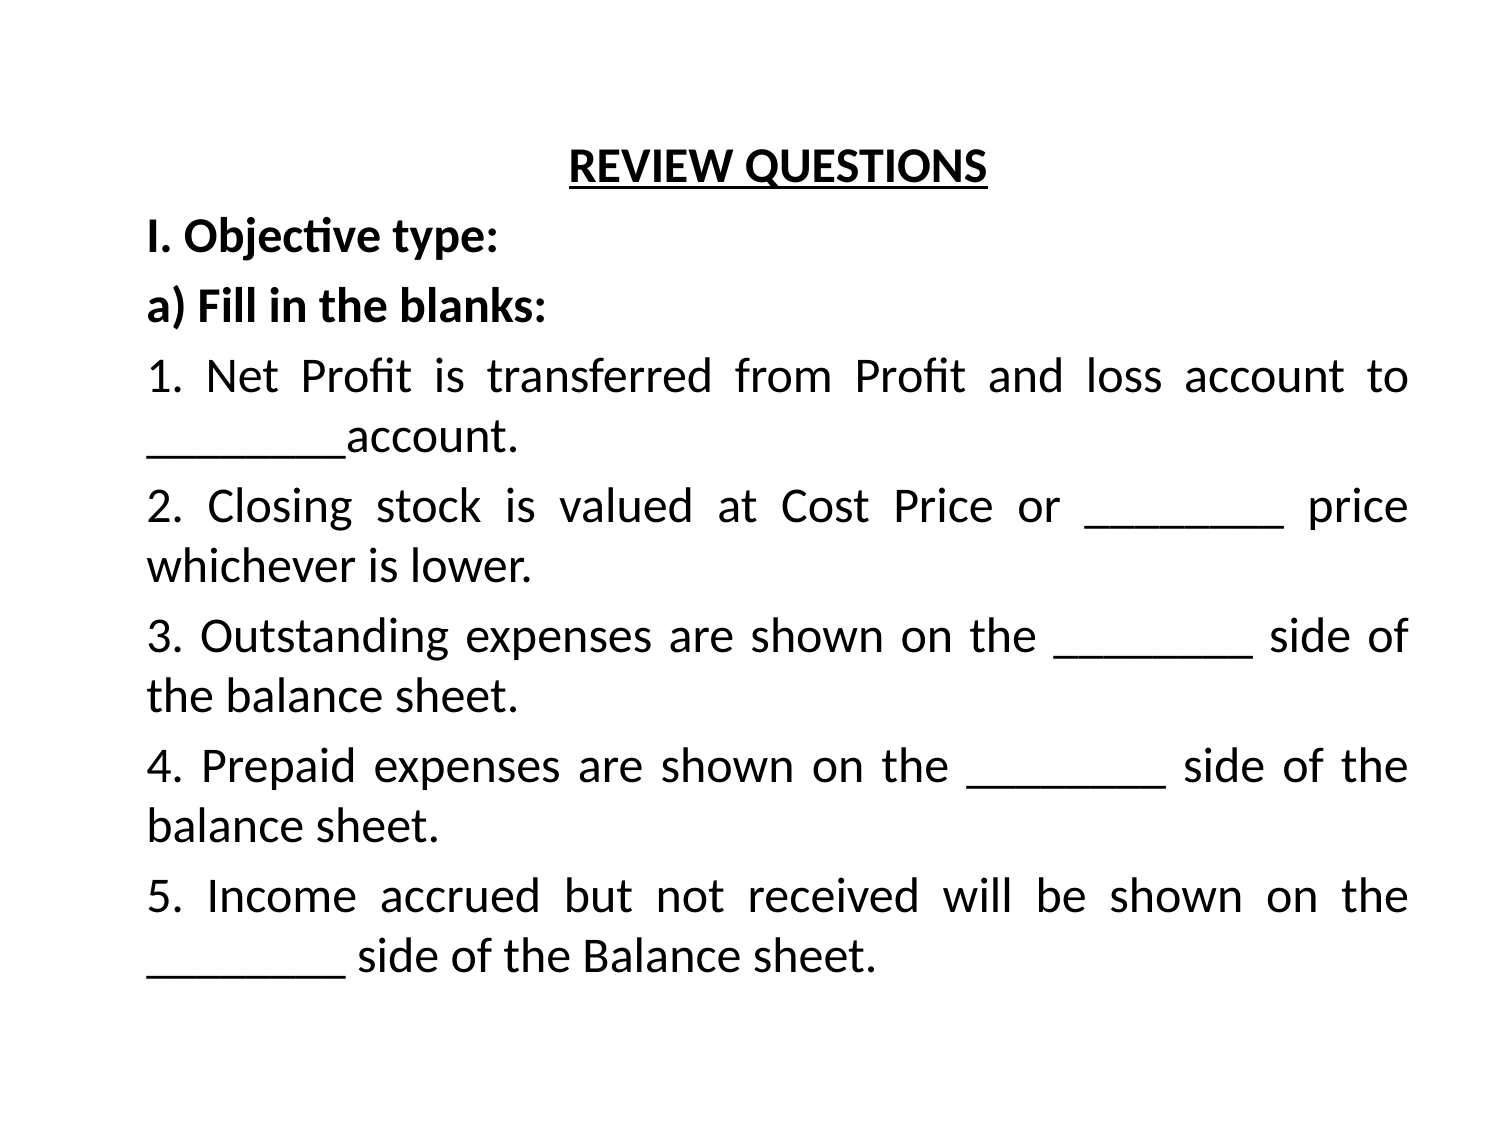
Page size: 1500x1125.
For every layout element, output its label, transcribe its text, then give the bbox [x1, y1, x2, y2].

list REVIEW QUESTIONS I. Objective type: a) Fill in the blanks: 1. Net Profit is transferred from Profit and loss account to ________account. 2. Closing stock is valued at Cost Price or ________ price whichever is lower. 3. Outstanding expenses are shown on the ________ side of the balance sheet. 4. Prepaid expenses are shown on the ________ side of the balance sheet. 5. Income accrued but not received will be shown on the ________ side of the Balance sheet. [75, 125, 1425, 1100]
